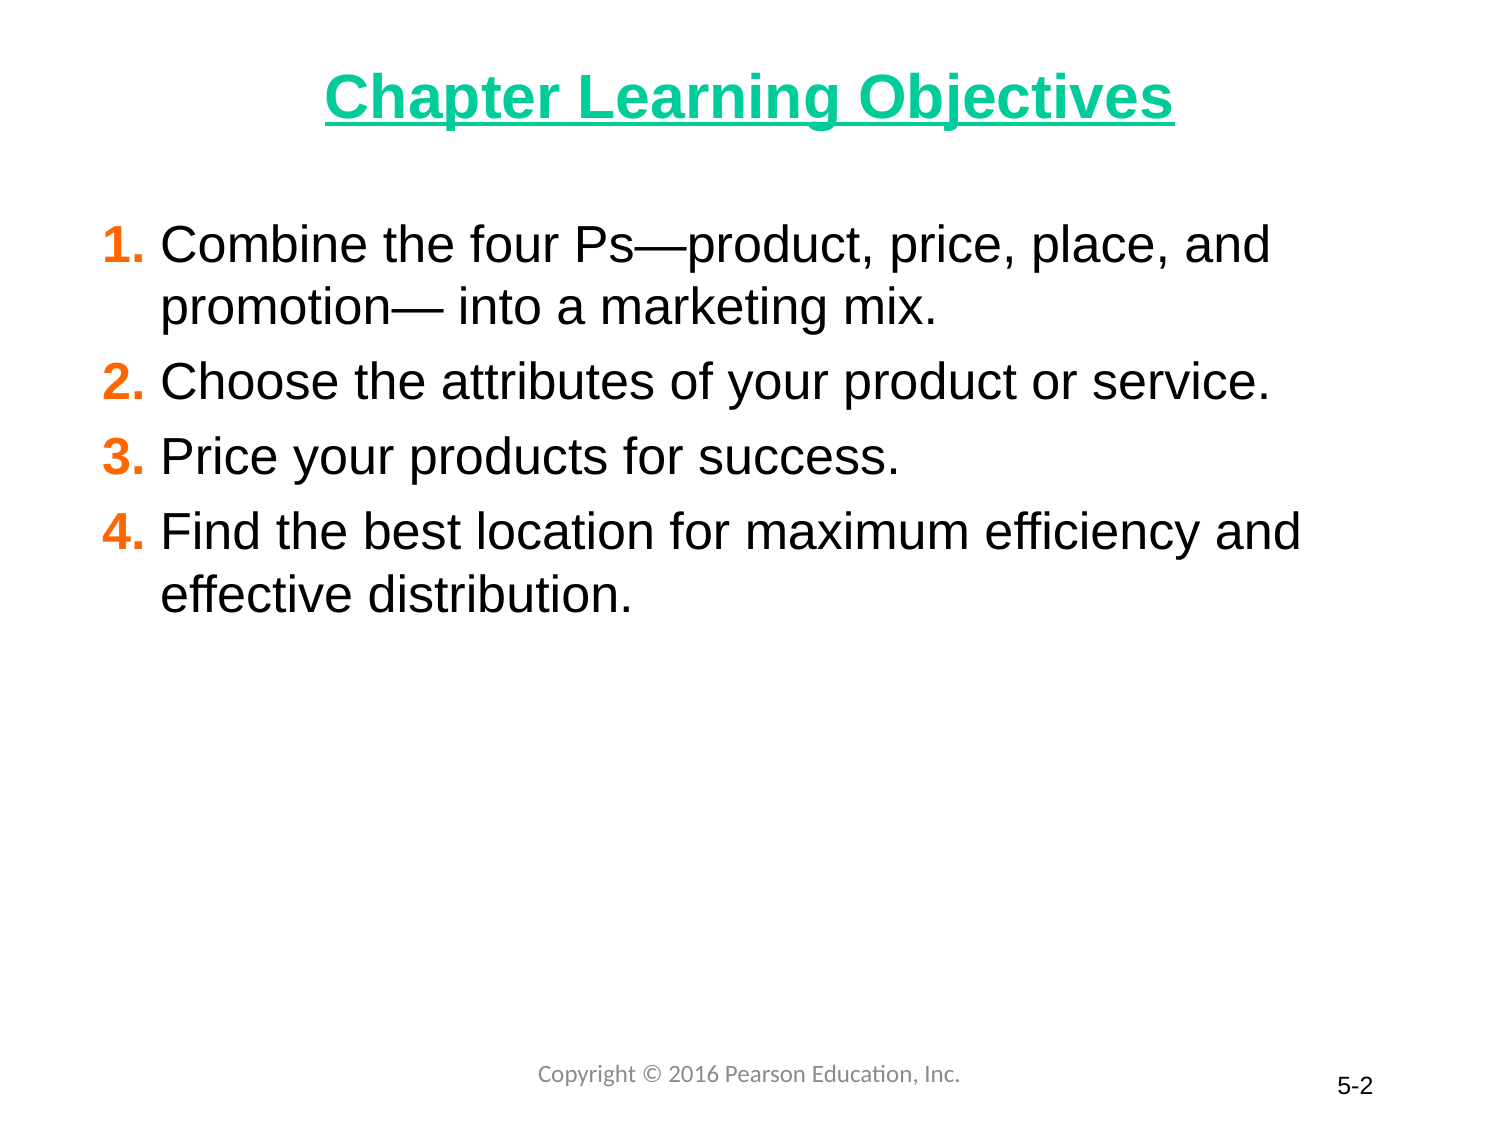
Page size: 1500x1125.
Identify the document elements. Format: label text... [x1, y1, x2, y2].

text_box 1. Combine the four Ps—product, price, place, and promotion— into a marketing mix. 2. Choose the attributes of your product or service. 3. Price your products for success. 4. Find the best location for maximum efficiency and effective distribution. [87, 202, 1463, 943]
title Chapter Learning Objectives [75, 0, 1425, 188]
footer Copyright © 2016 Pearson Education, Inc. [512, 1042, 988, 1103]
